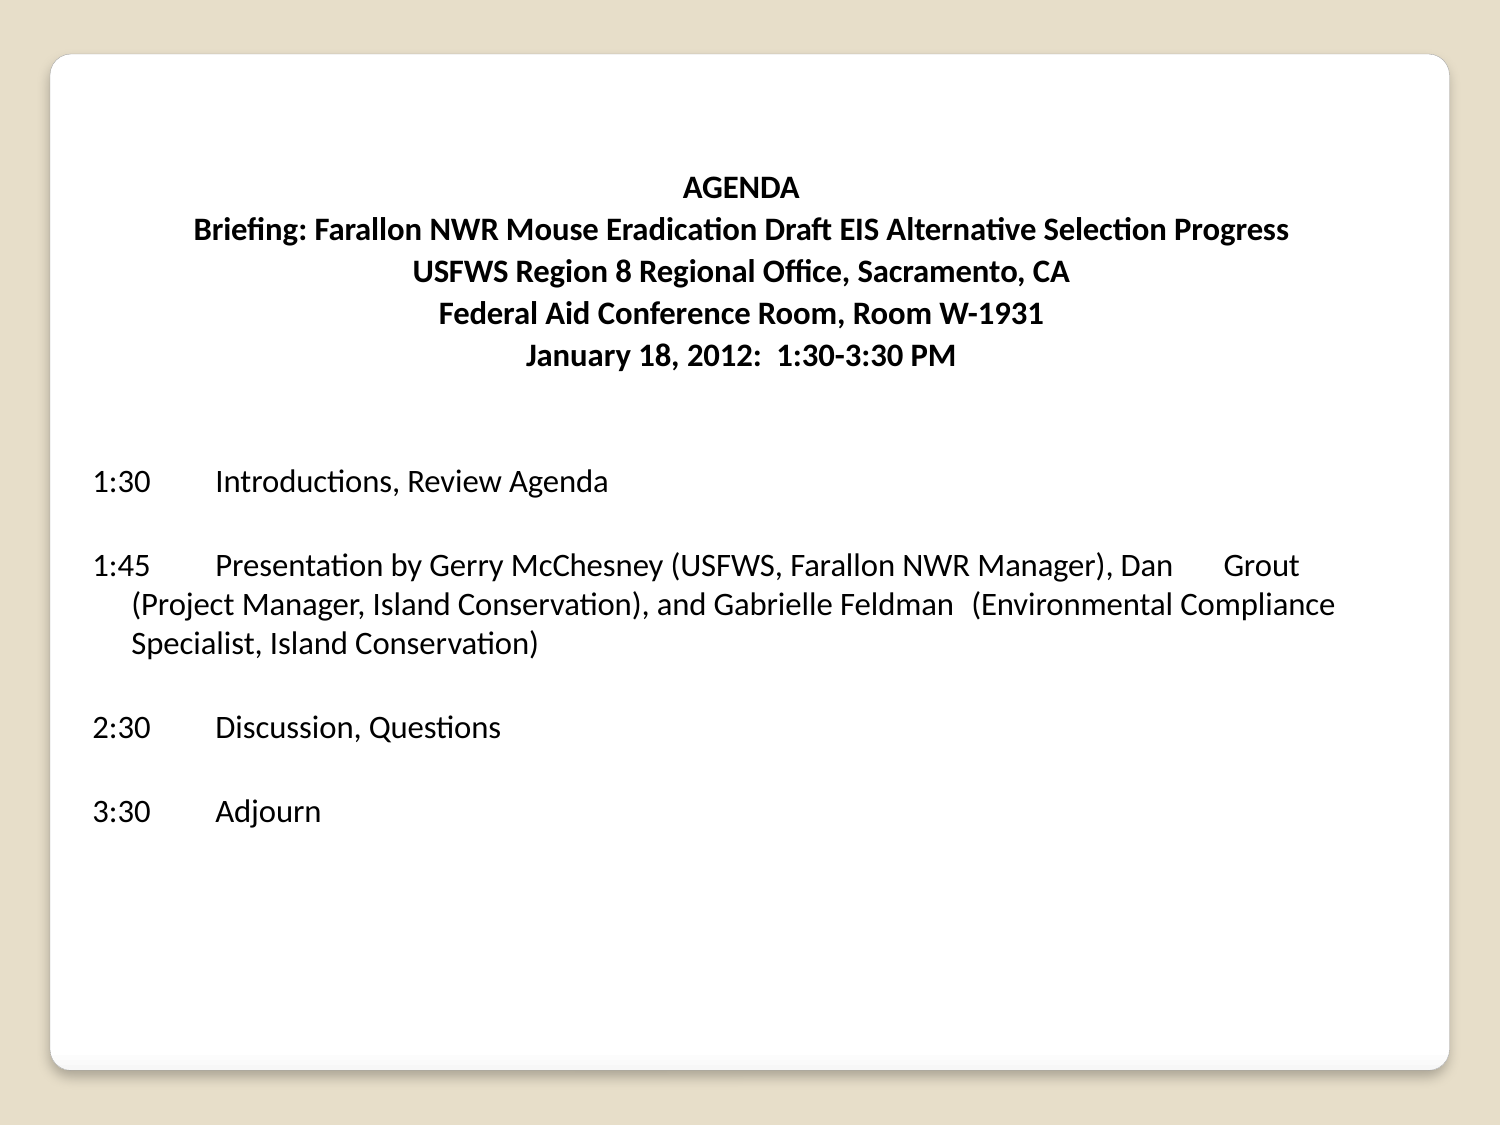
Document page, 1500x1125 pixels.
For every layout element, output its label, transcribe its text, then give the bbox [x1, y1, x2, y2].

list AGENDA Briefing: Farallon NWR Mouse Eradication Draft EIS Alternative Selection Progress USFWS Region 8 Regional Office, Sacramento, CA Federal Aid Conference Room, Room W-1931 January 18, 2012: 1:30-3:30 PM 1:30 Introductions, Review Agenda 1:45 Presentation by Gerry McChesney (USFWS, Farallon NWR Manager), Dan Grout (Project Manager, Island Conservation), and Gabrielle Feldman (Environmental Compliance Specialist, Island Conservation) 2:30 Discussion, Questions 3:30 Adjourn [62, 150, 1405, 838]
